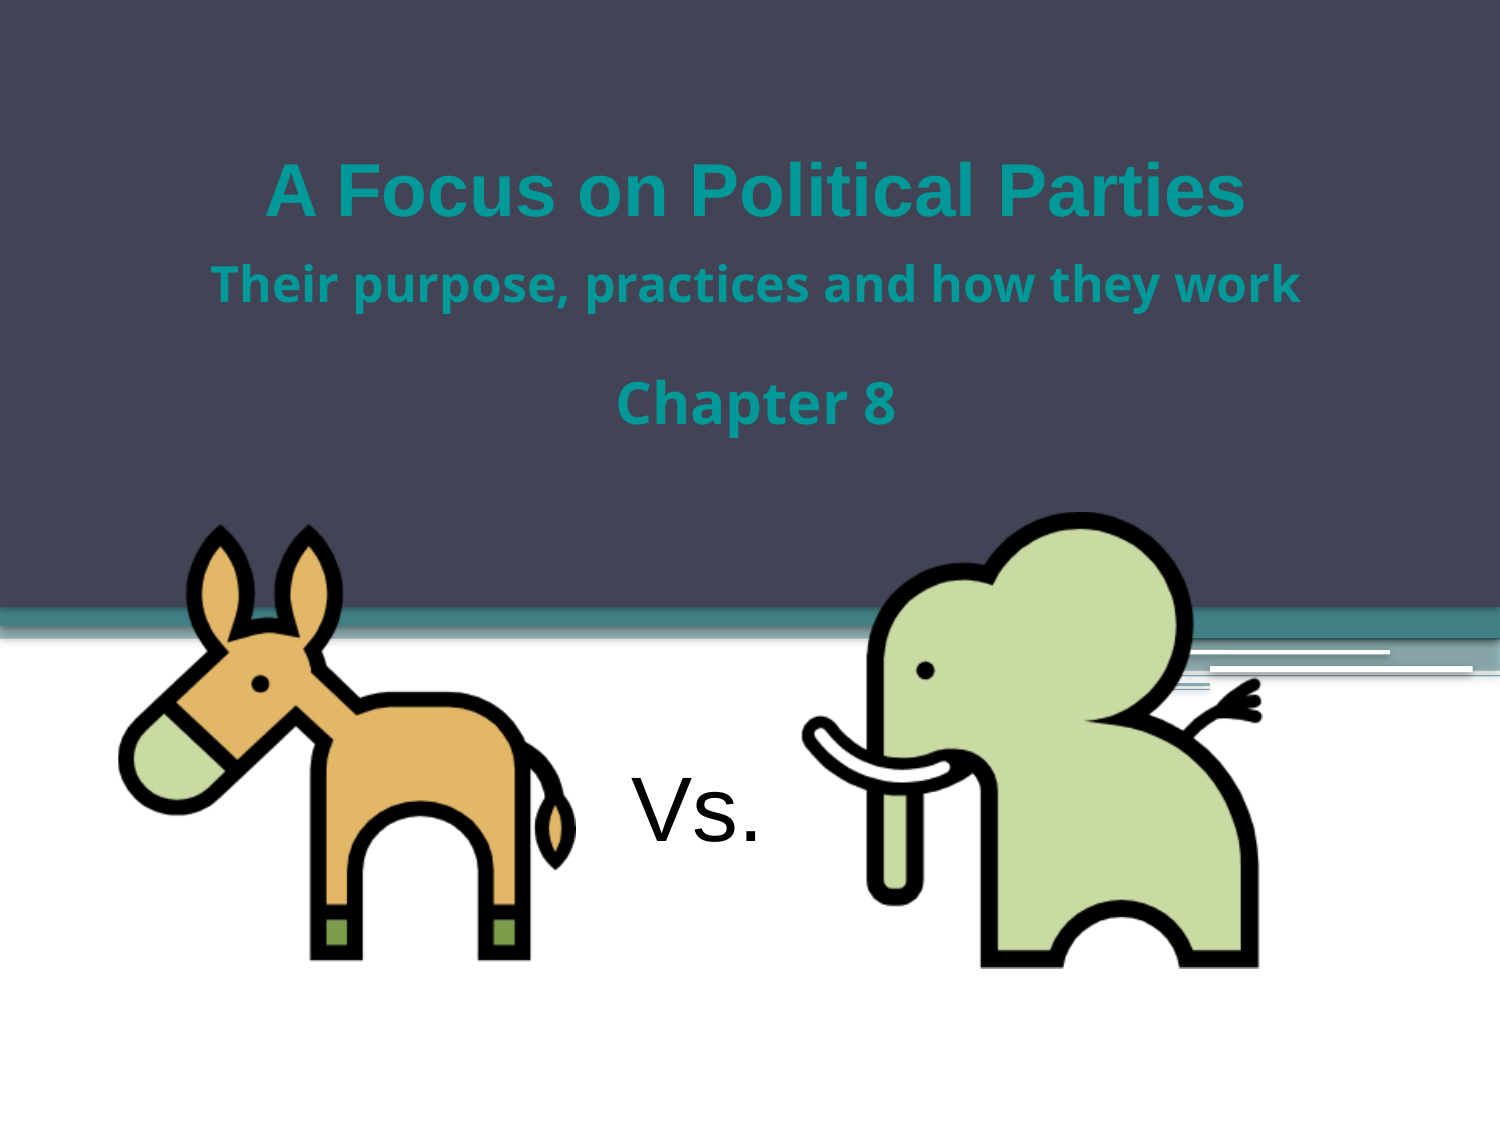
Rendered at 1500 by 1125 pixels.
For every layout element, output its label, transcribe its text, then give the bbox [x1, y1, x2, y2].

title A Focus on Political Parties Their purpose, practices and how they work Chapter 8 [112, 74, 1401, 438]
picture [801, 511, 1263, 970]
picture [116, 523, 576, 962]
text_box Vs. [631, 757, 794, 862]
